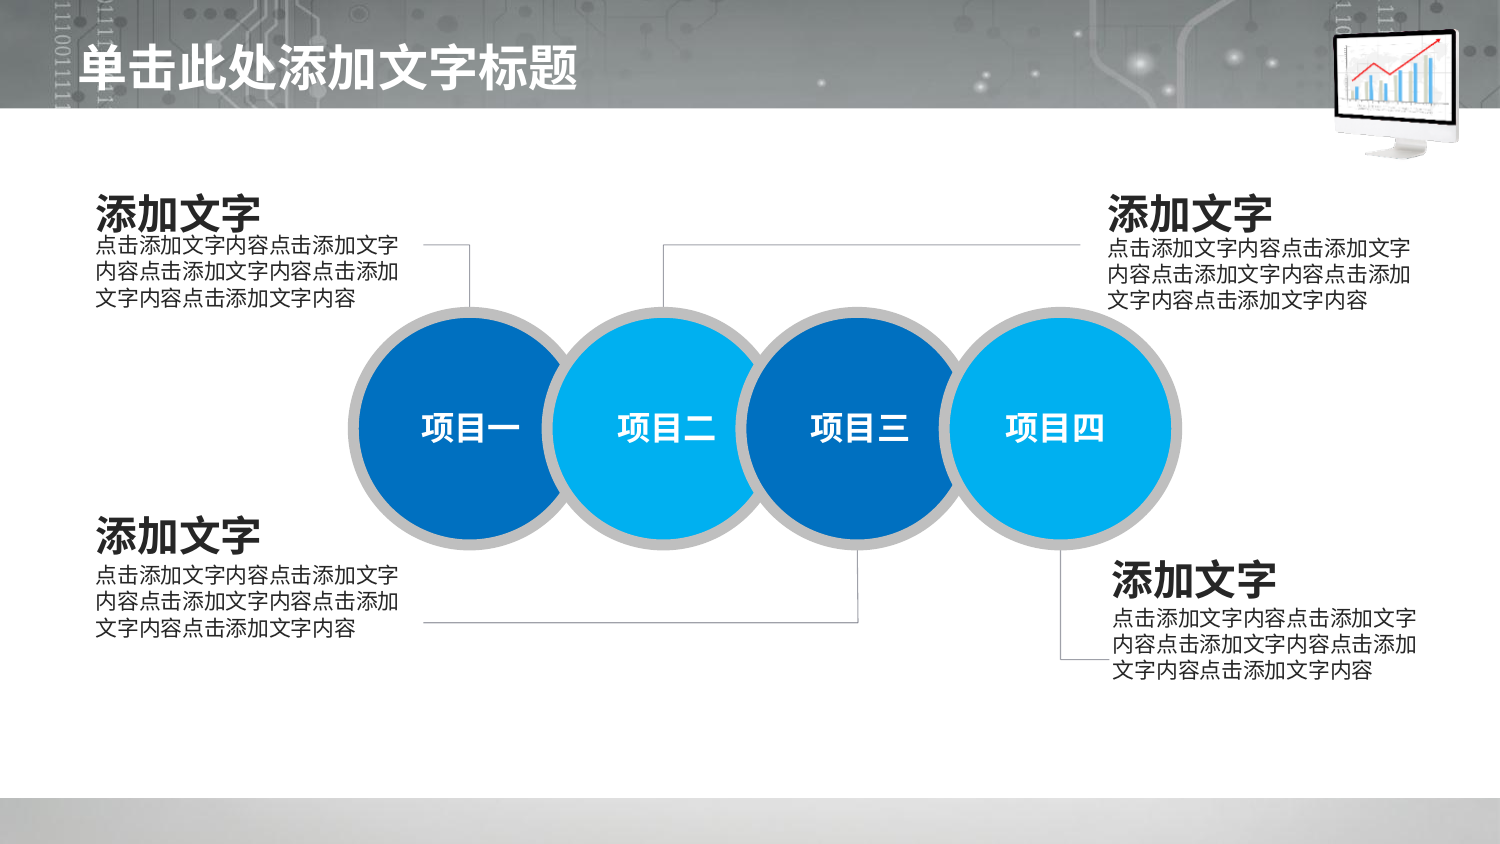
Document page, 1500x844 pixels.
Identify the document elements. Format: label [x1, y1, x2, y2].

picture [0, 798, 1500, 844]
text_box [944, 312, 1177, 545]
text_box [353, 312, 547, 545]
text_box [80, 160, 424, 366]
picture [0, 0, 1500, 162]
text_box [547, 312, 740, 545]
text_box [1096, 526, 1441, 753]
text_box [80, 482, 424, 711]
text_box [1092, 160, 1436, 383]
text_box [740, 312, 944, 545]
